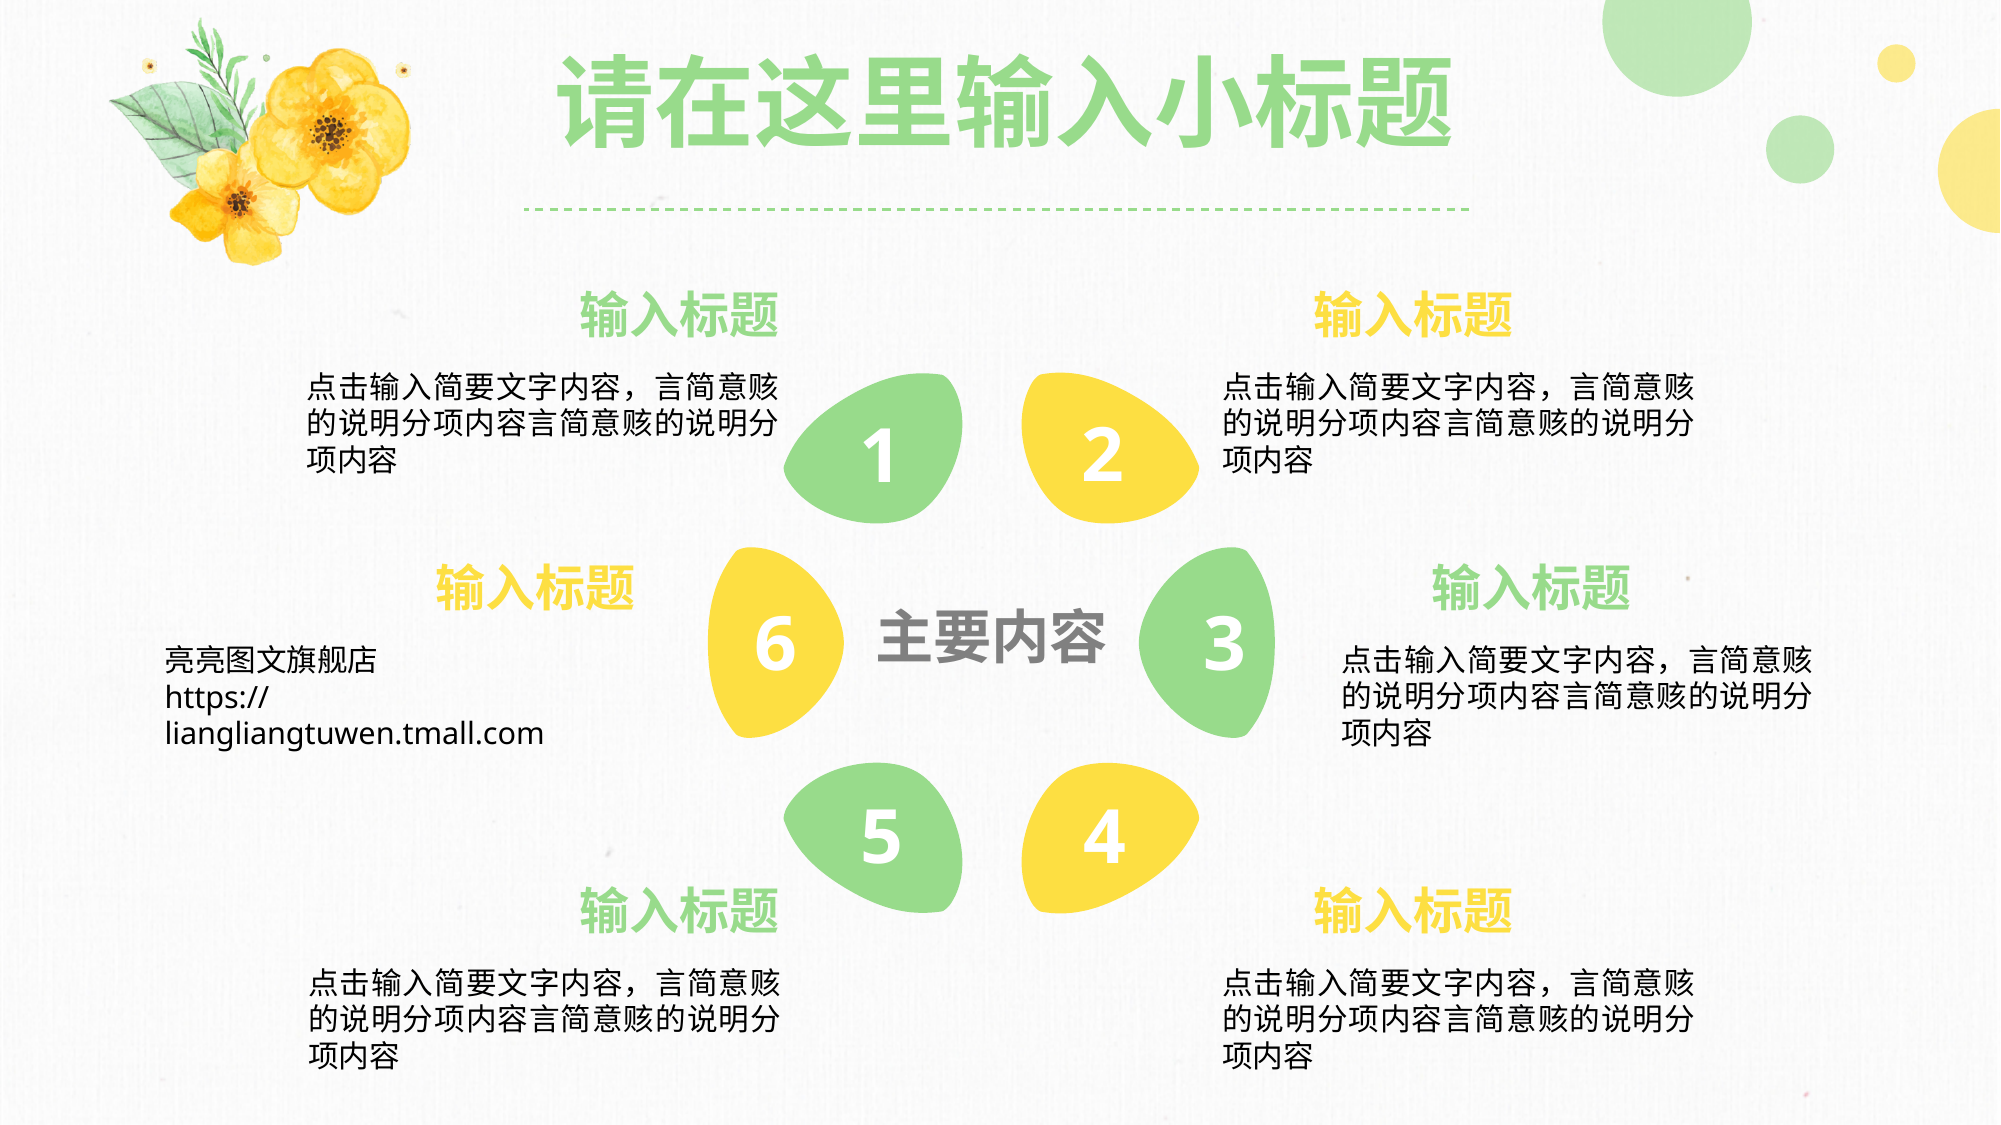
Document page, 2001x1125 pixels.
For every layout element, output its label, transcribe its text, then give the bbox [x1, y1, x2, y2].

text_box [1876, 43, 1917, 84]
text_box [1601, 0, 1753, 98]
text_box 点击输入简要文字内容，言简意赅的说明分项内容言简意赅的说明分项内容 [306, 367, 780, 478]
text_box 输入标题 [1222, 283, 1514, 344]
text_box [1006, 369, 1200, 534]
text_box 点击输入简要文字内容，言简意赅的说明分项内容言简意赅的说明分项内容 [1222, 367, 1695, 478]
text_box 点击输入简要文字内容，言简意赅的说明分项内容言简意赅的说明分项内容 [308, 963, 781, 1074]
picture [0, 0, 2001, 1125]
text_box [782, 370, 979, 534]
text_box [1006, 752, 1200, 917]
text_box 点击输入简要文字内容，言简意赅的说明分项内容言简意赅的说明分项内容 [1222, 963, 1695, 1074]
text_box 点击输入简要文字内容，言简意赅的说明分项内容言简意赅的说明分项内容 [1341, 640, 1814, 751]
text_box 输入标题 [344, 556, 636, 617]
text_box [1765, 114, 1836, 185]
text_box 输入标题 [1222, 879, 1514, 940]
text_box 请在这里输入小标题 [539, 31, 1470, 167]
text_box 亮亮图文旗舰店 https://liangliangtuwen.tmall.com [164, 640, 638, 751]
text_box 主要内容 [847, 600, 1136, 671]
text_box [1138, 544, 1275, 738]
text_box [782, 752, 979, 916]
text_box [1936, 107, 2000, 235]
text_box 输入标题 [488, 283, 780, 344]
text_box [707, 544, 844, 738]
text_box 输入标题 [488, 879, 780, 940]
text_box 输入标题 [1341, 556, 1632, 617]
